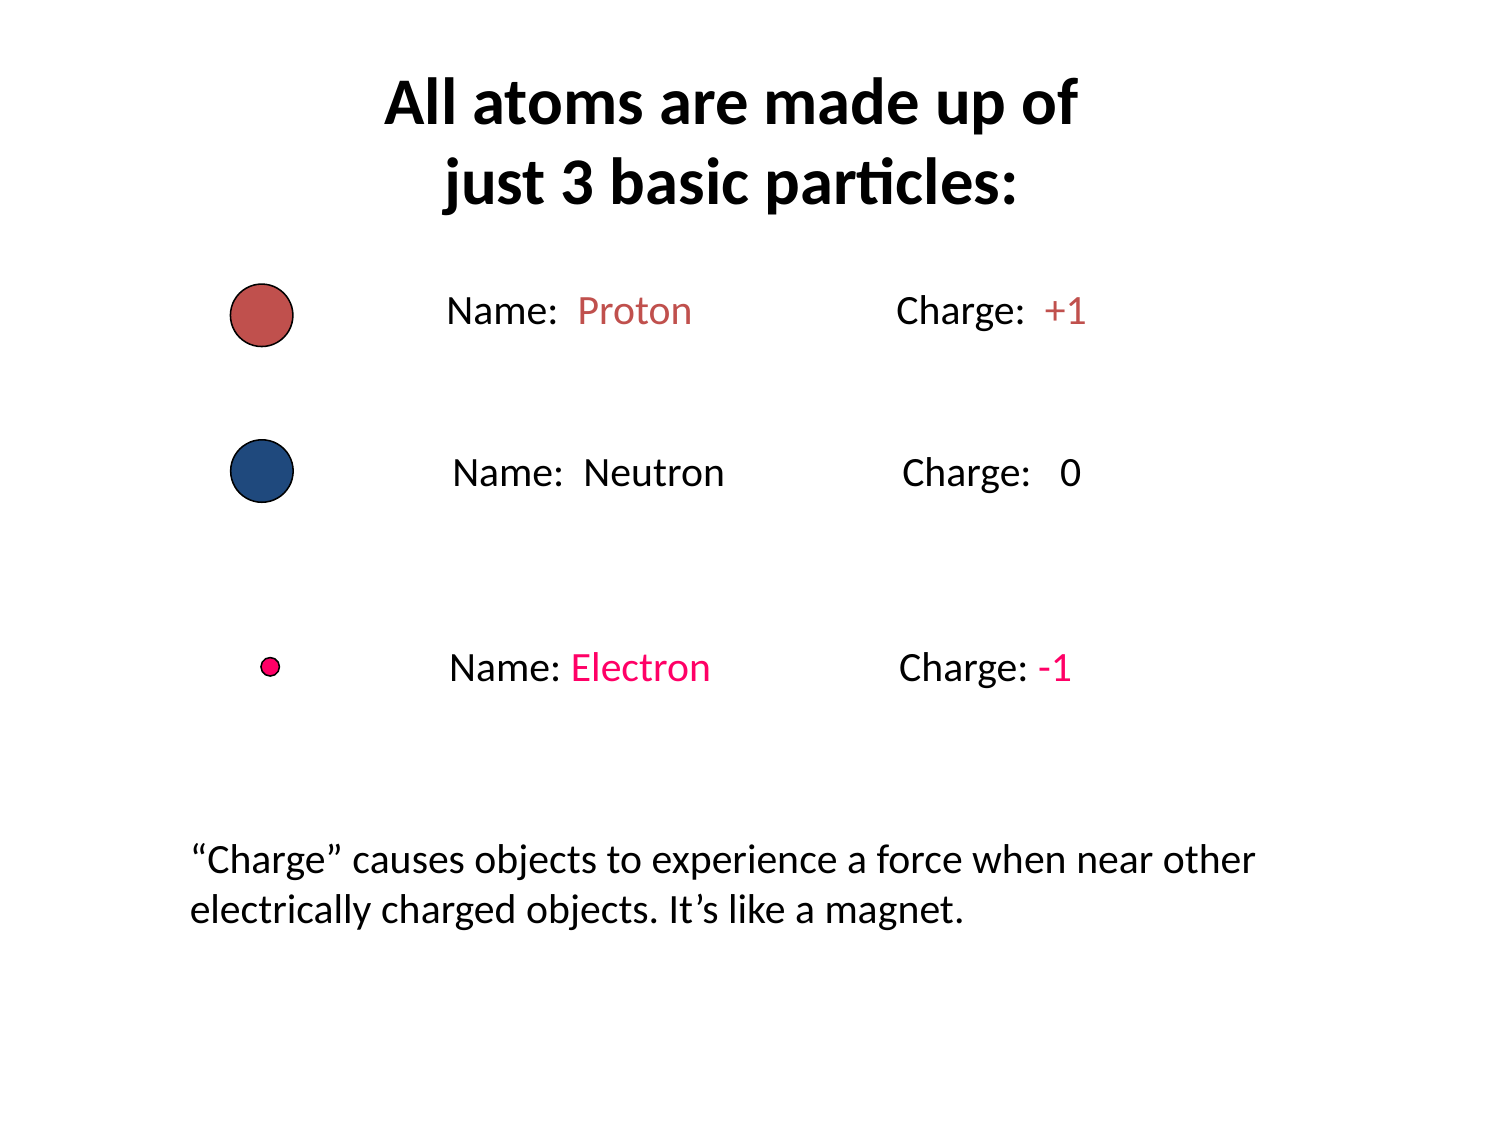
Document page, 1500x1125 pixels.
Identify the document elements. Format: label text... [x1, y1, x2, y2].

text_box All atoms are made up of just 3 basic particles: [368, 50, 1096, 225]
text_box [230, 274, 1357, 347]
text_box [230, 437, 1363, 503]
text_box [260, 632, 1360, 698]
text_box “Charge” causes objects to experience a force when near other electrically charged objects. It’s like a magnet. [174, 824, 1325, 940]
